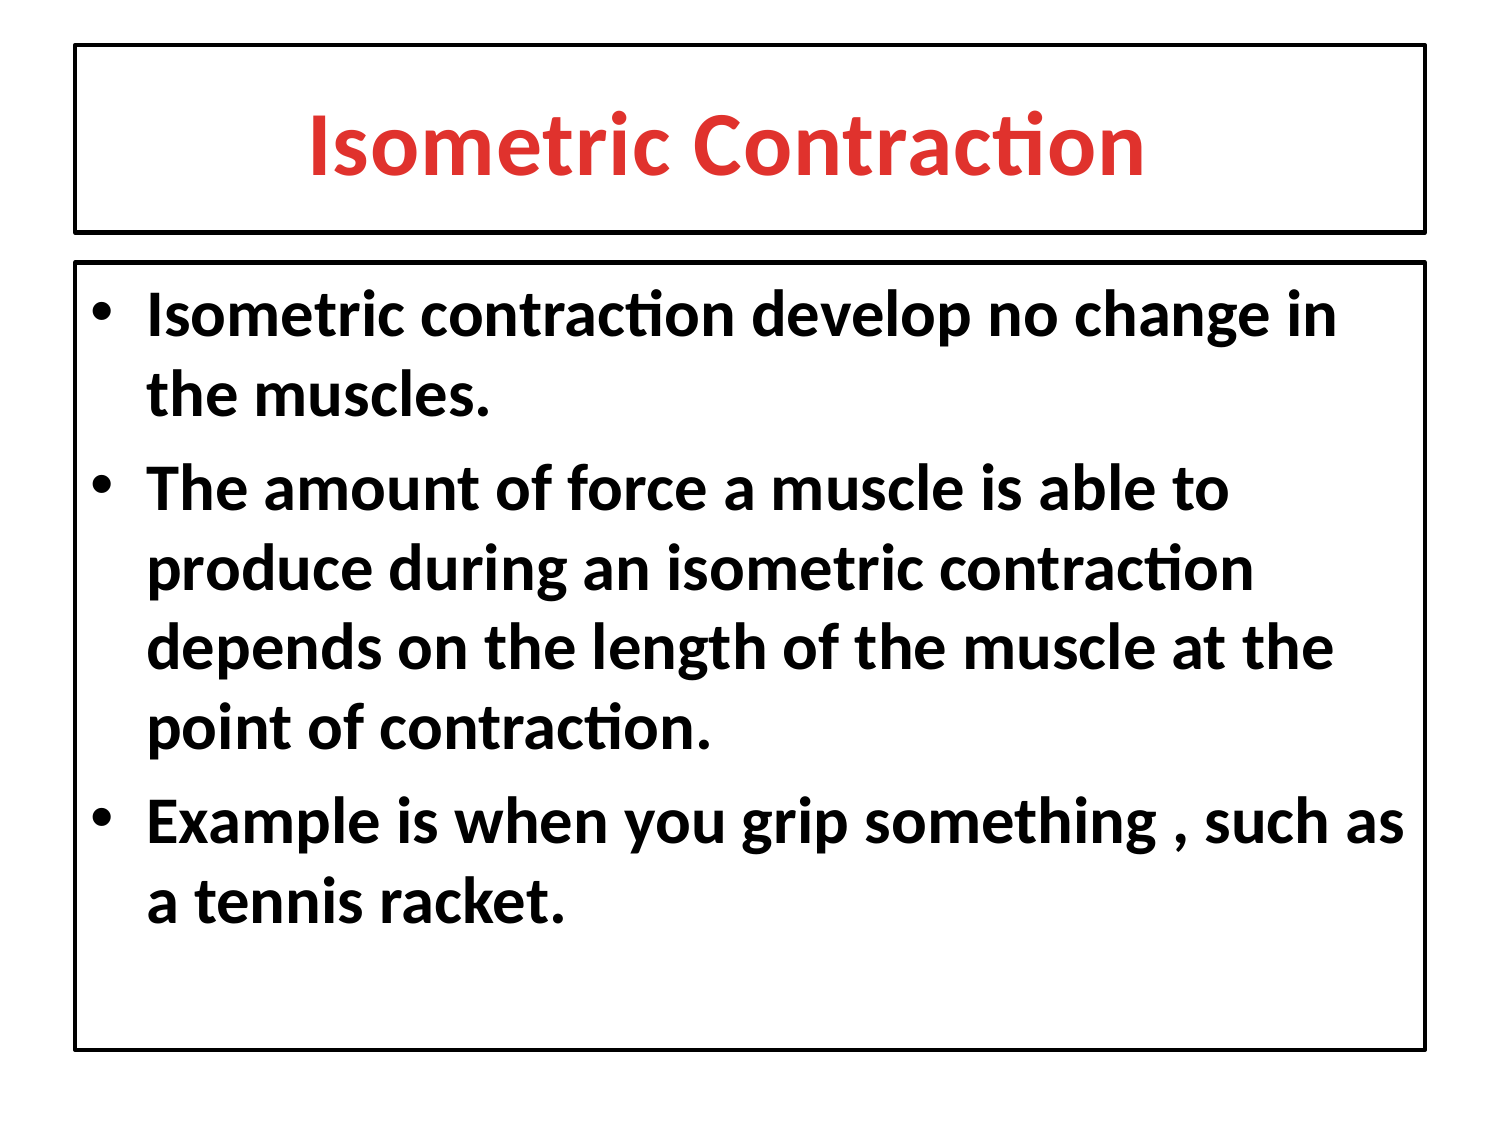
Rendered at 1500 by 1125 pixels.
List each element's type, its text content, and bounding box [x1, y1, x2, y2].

list Isometric contraction develop no change in the muscles. The amount of force a muscle is able to produce during an isometric contraction depends on the length of the muscle at the point of contraction. Example is when you grip something , such as a tennis racket. [73, 260, 1427, 1052]
title Isometric Contraction [73, 43, 1427, 235]
